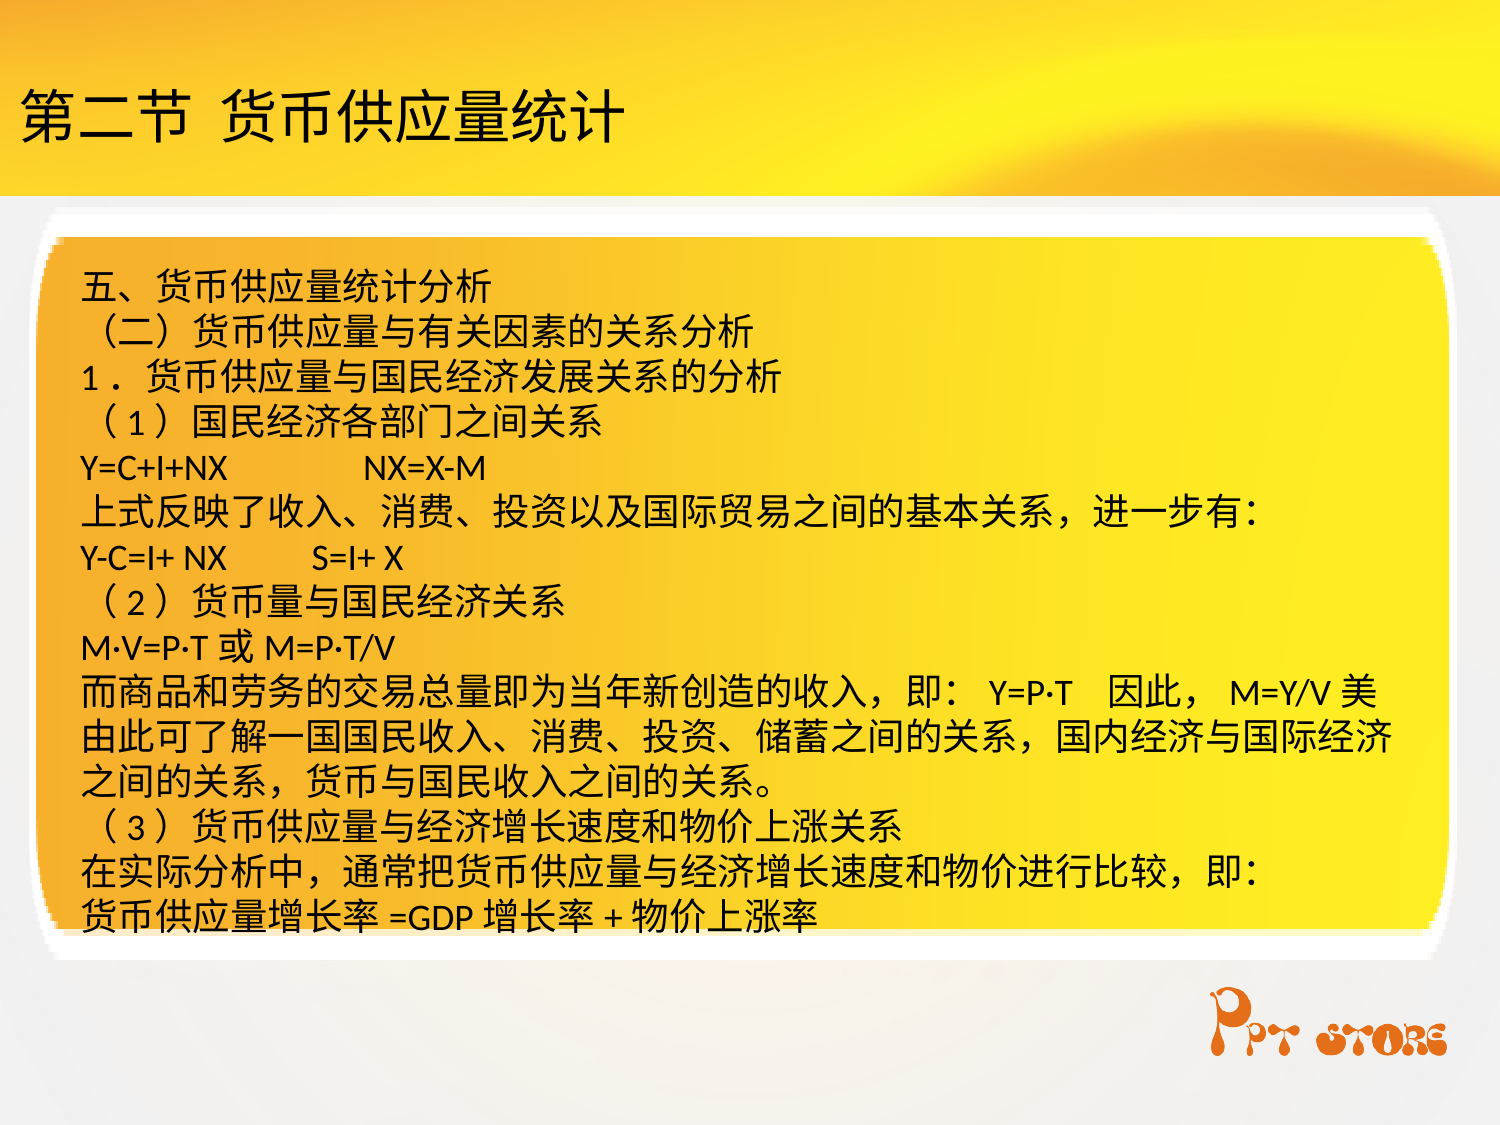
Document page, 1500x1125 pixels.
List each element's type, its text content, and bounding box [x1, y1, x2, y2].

picture [0, 0, 1500, 1125]
title 第二节 货币供应量统计 [0, 56, 999, 173]
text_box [29, 207, 1500, 960]
